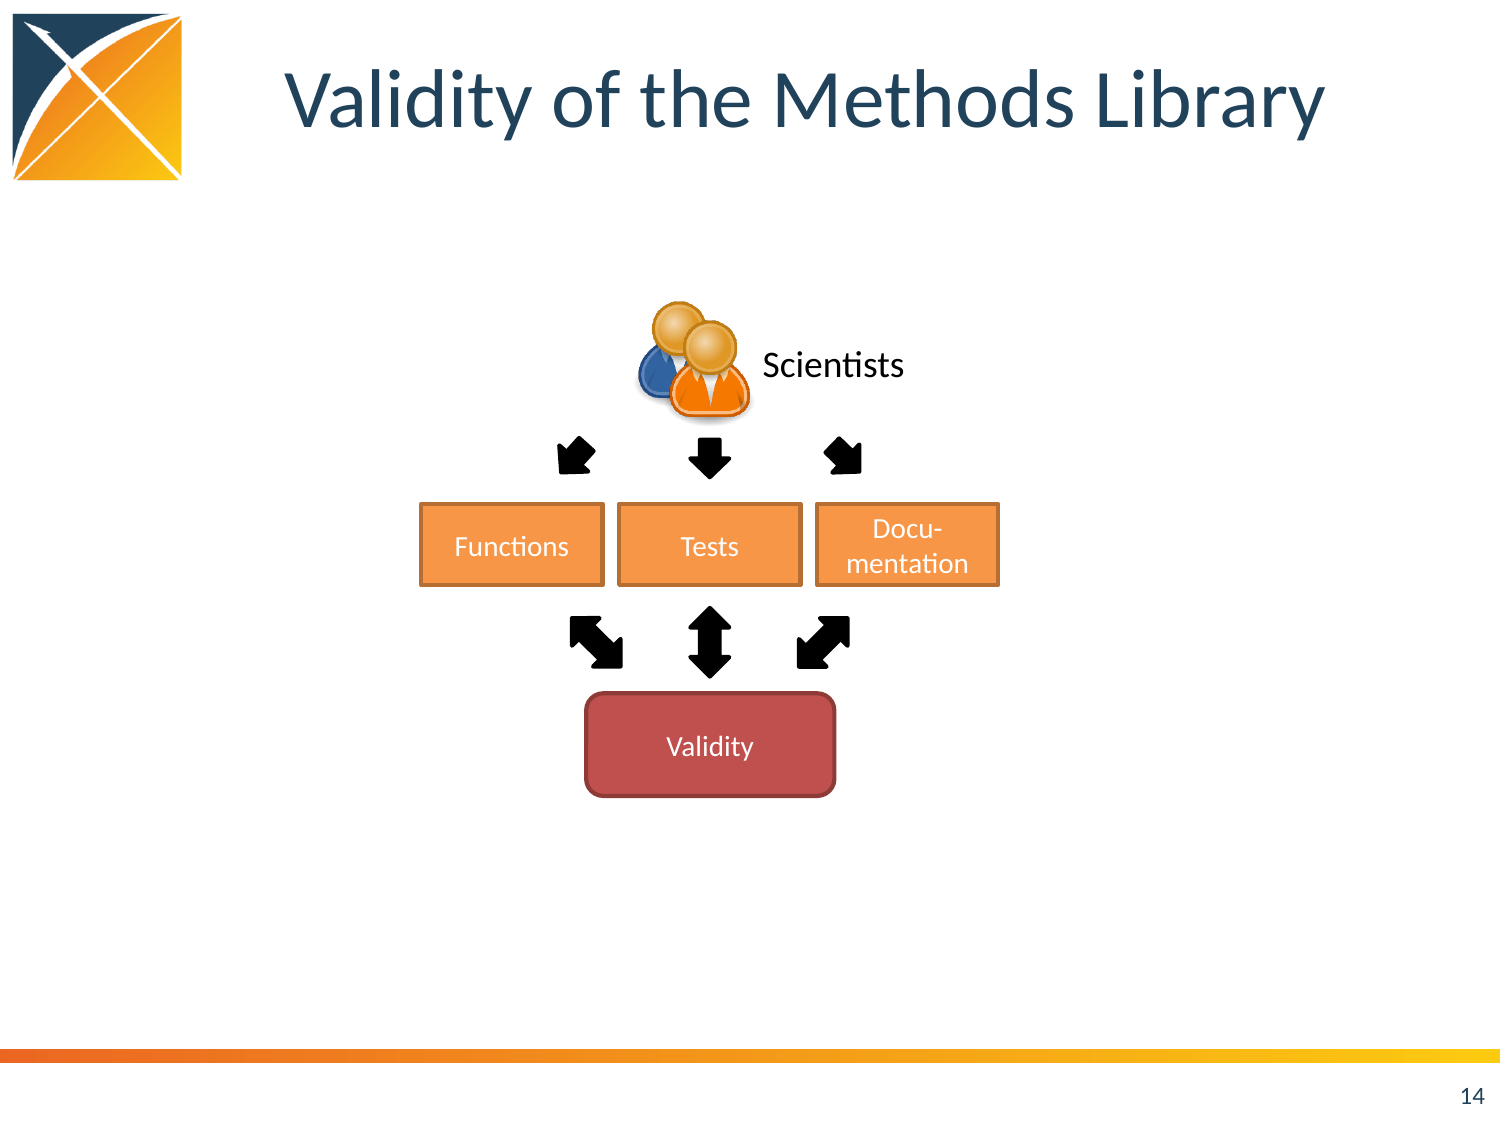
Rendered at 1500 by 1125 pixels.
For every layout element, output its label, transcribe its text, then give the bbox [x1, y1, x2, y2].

text_box [688, 441, 732, 480]
text_box [823, 436, 862, 475]
text_box [557, 435, 596, 475]
text_box [688, 605, 732, 679]
text_box [796, 616, 850, 669]
picture [618, 293, 769, 432]
text_box Validity [584, 691, 837, 799]
title Validity of the Methods Library [187, 24, 1425, 163]
picture [0, 0, 206, 200]
text_box [569, 615, 623, 669]
text_box Docu-mentation [815, 502, 1000, 587]
text_box Tests [617, 502, 803, 587]
slide_number 14 [1149, 1065, 1500, 1125]
text_box Scientists [773, 332, 920, 393]
text_box Functions [419, 502, 605, 587]
